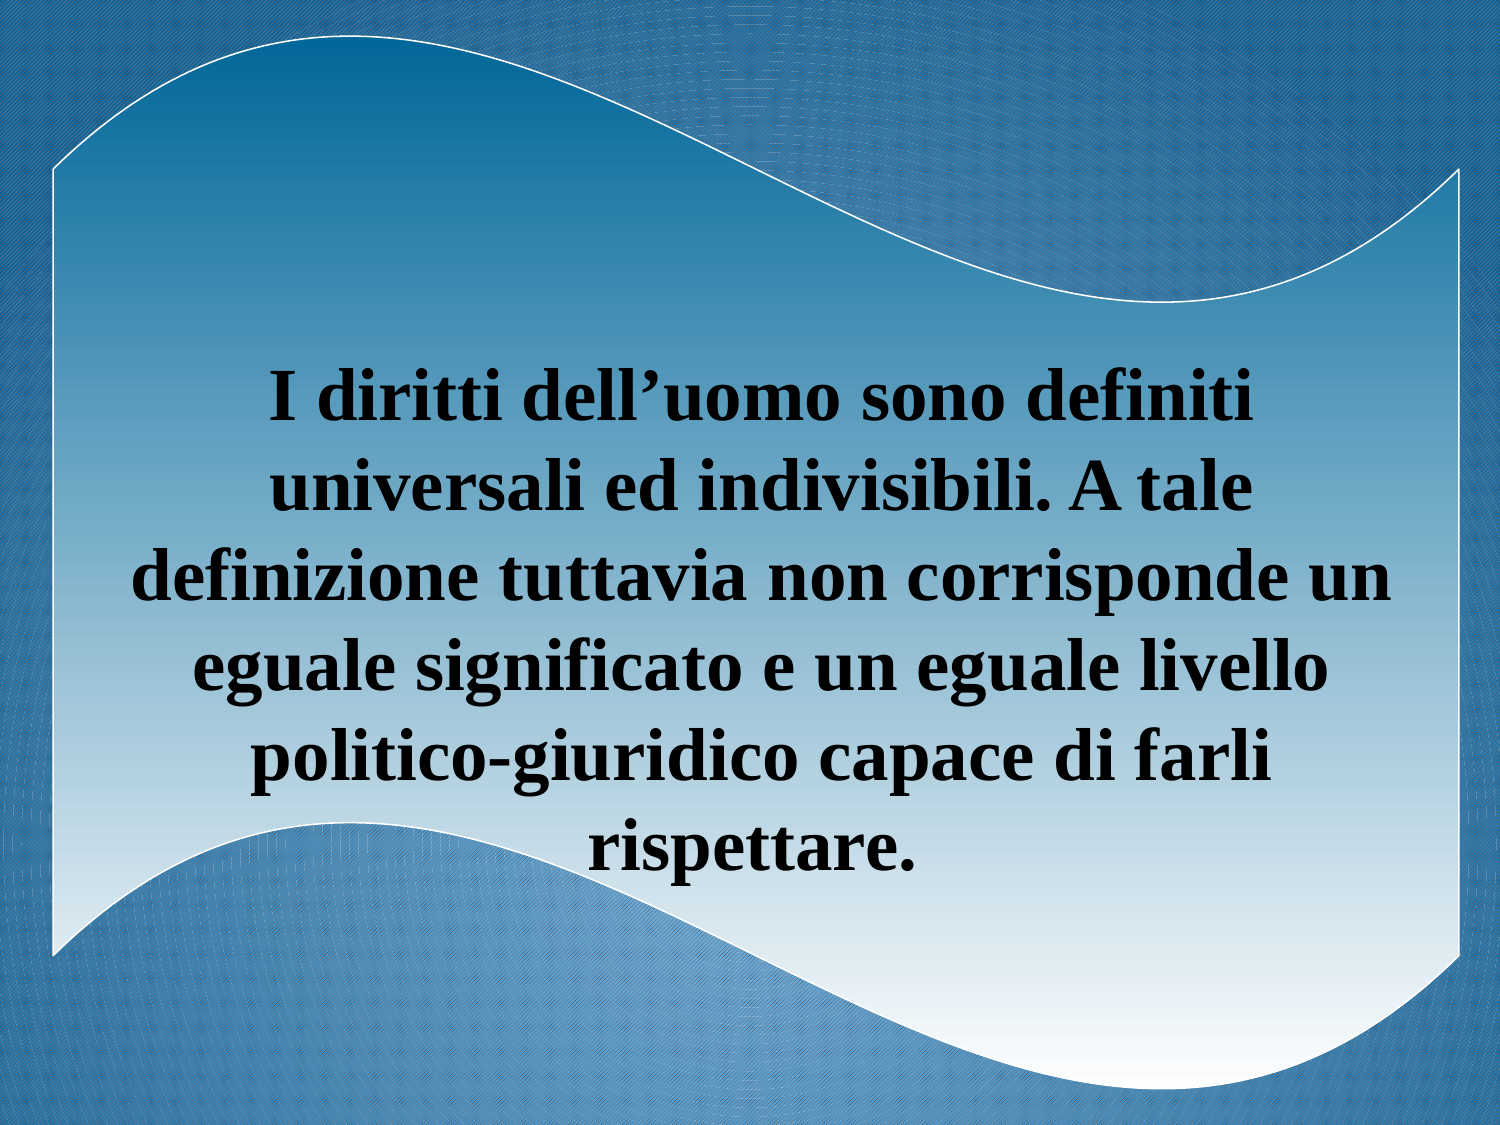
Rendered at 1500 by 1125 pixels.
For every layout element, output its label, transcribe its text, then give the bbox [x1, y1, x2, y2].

text_box I diritti dell’uomo sono definiti universali ed indivisibili. A tale definizione tuttavia non corrisponde un eguale significato e un eguale livello politico-giuridico capace di farli rispettare. [88, 338, 1436, 1021]
text_box [894, 1021, 1380, 1089]
text_box [53, 36, 1459, 978]
